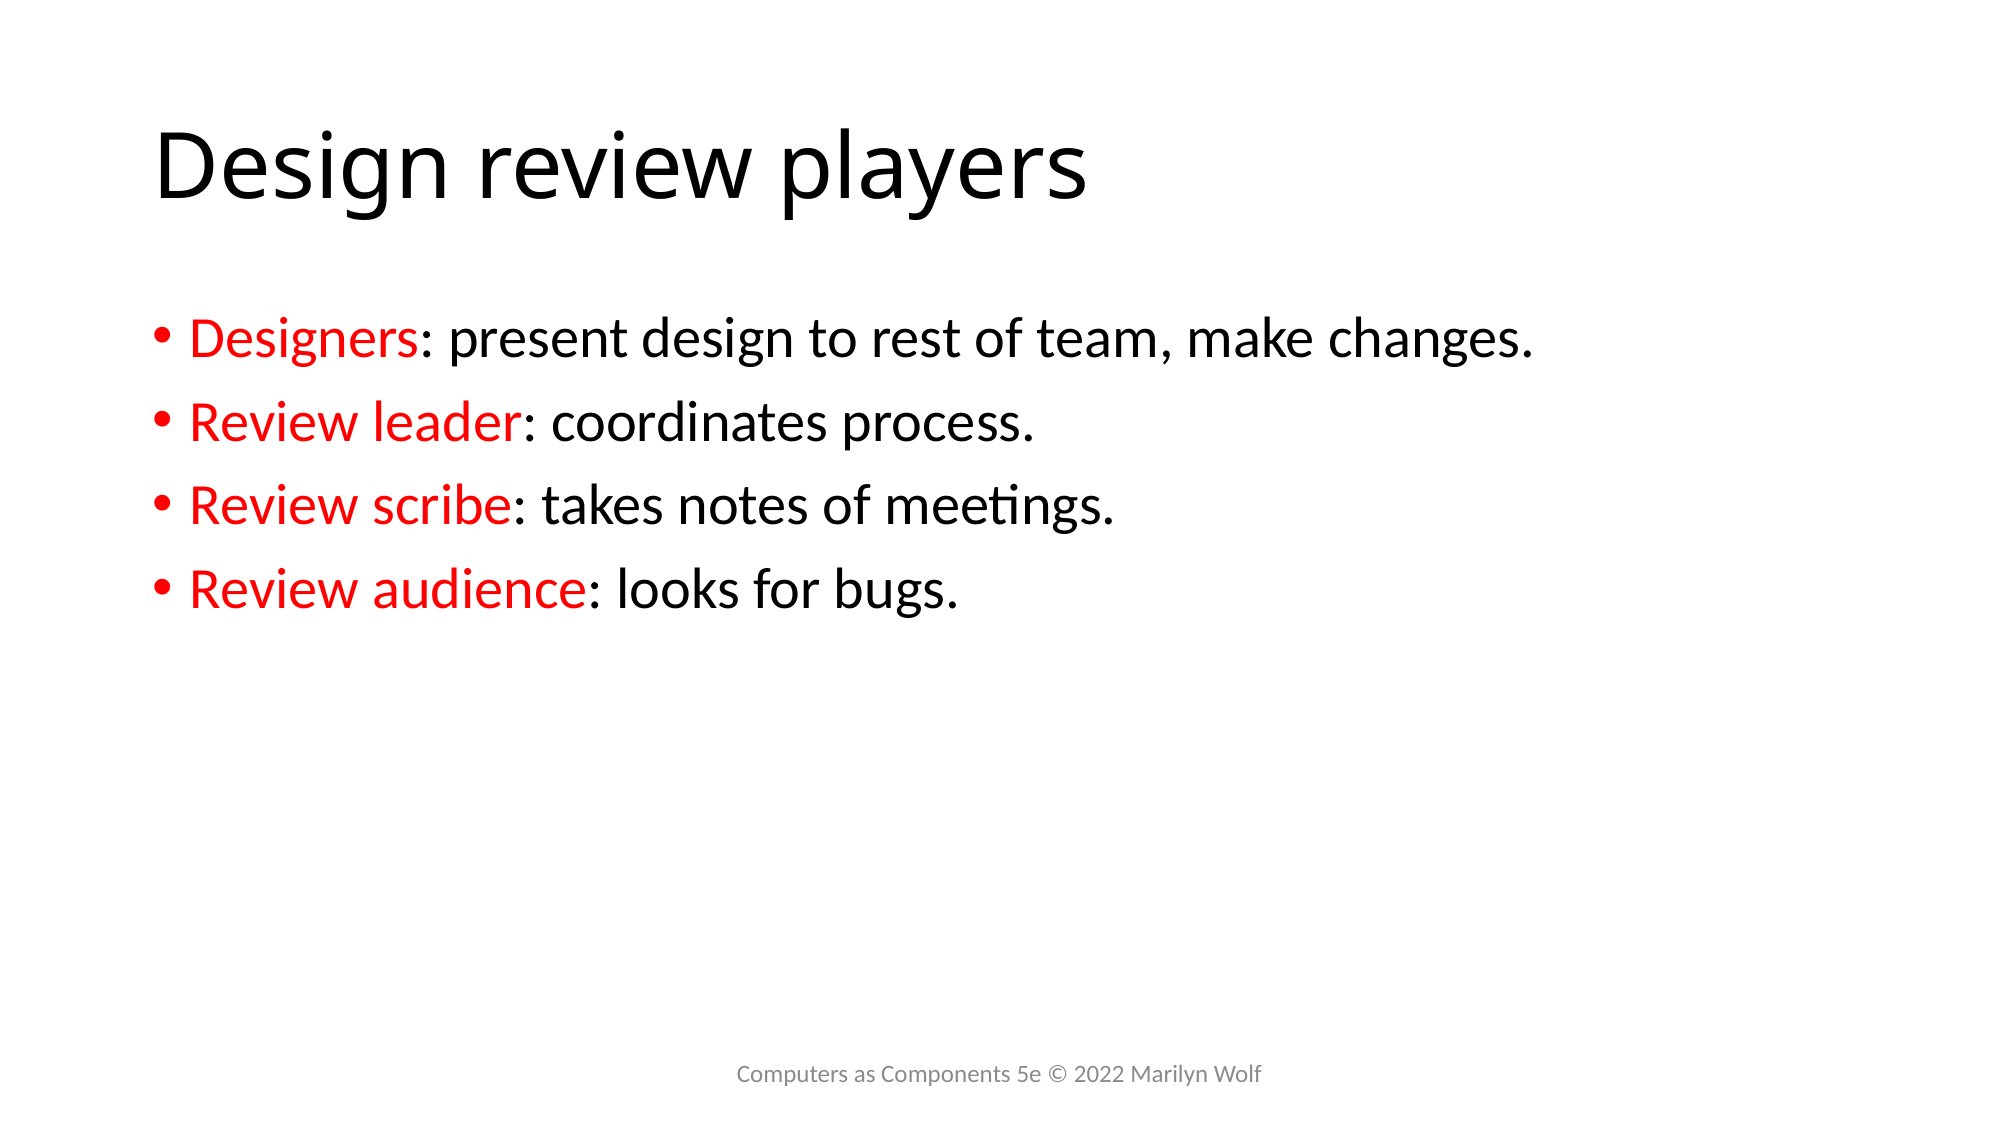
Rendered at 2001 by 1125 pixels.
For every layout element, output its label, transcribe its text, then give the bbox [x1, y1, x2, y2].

list Designers: present design to rest of team, make changes. Review leader: coordinates process. Review scribe: takes notes of meetings. Review audience: looks for bugs. [137, 299, 1863, 1014]
footer Computers as Components 5e © 2022 Marilyn Wolf [662, 1042, 1338, 1103]
title Design review players [137, 59, 1863, 278]
